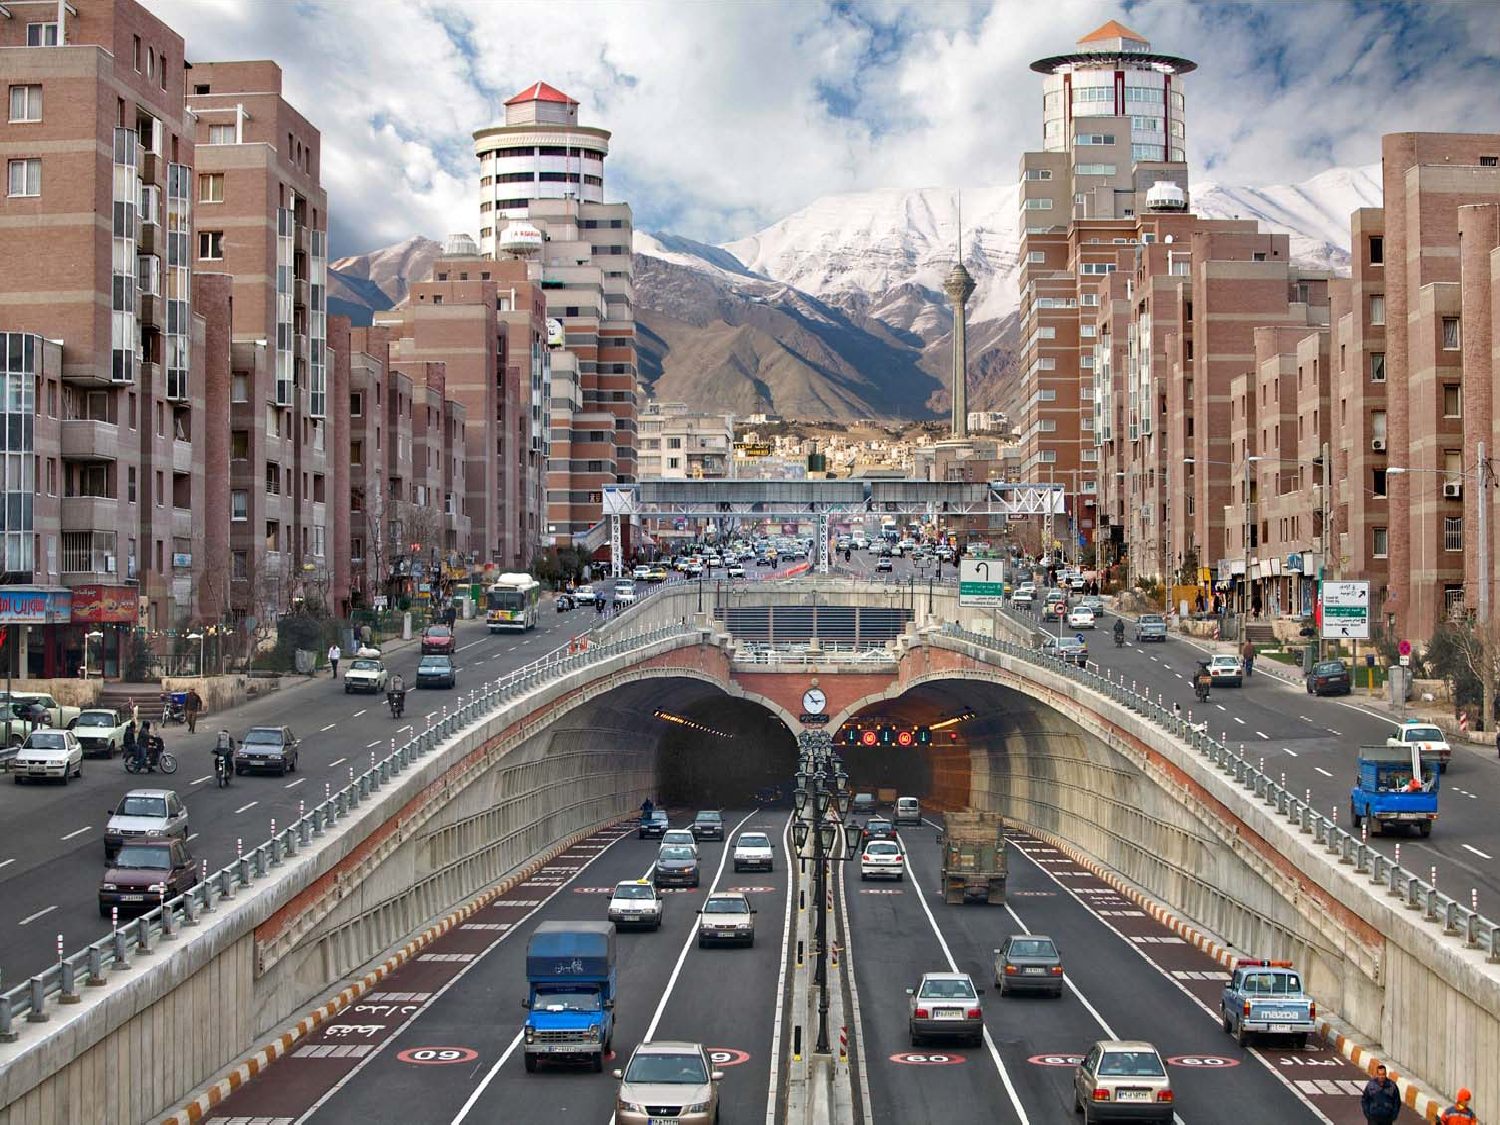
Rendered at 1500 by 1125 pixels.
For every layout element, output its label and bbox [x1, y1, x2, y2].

list [0, 0, 1500, 1125]
